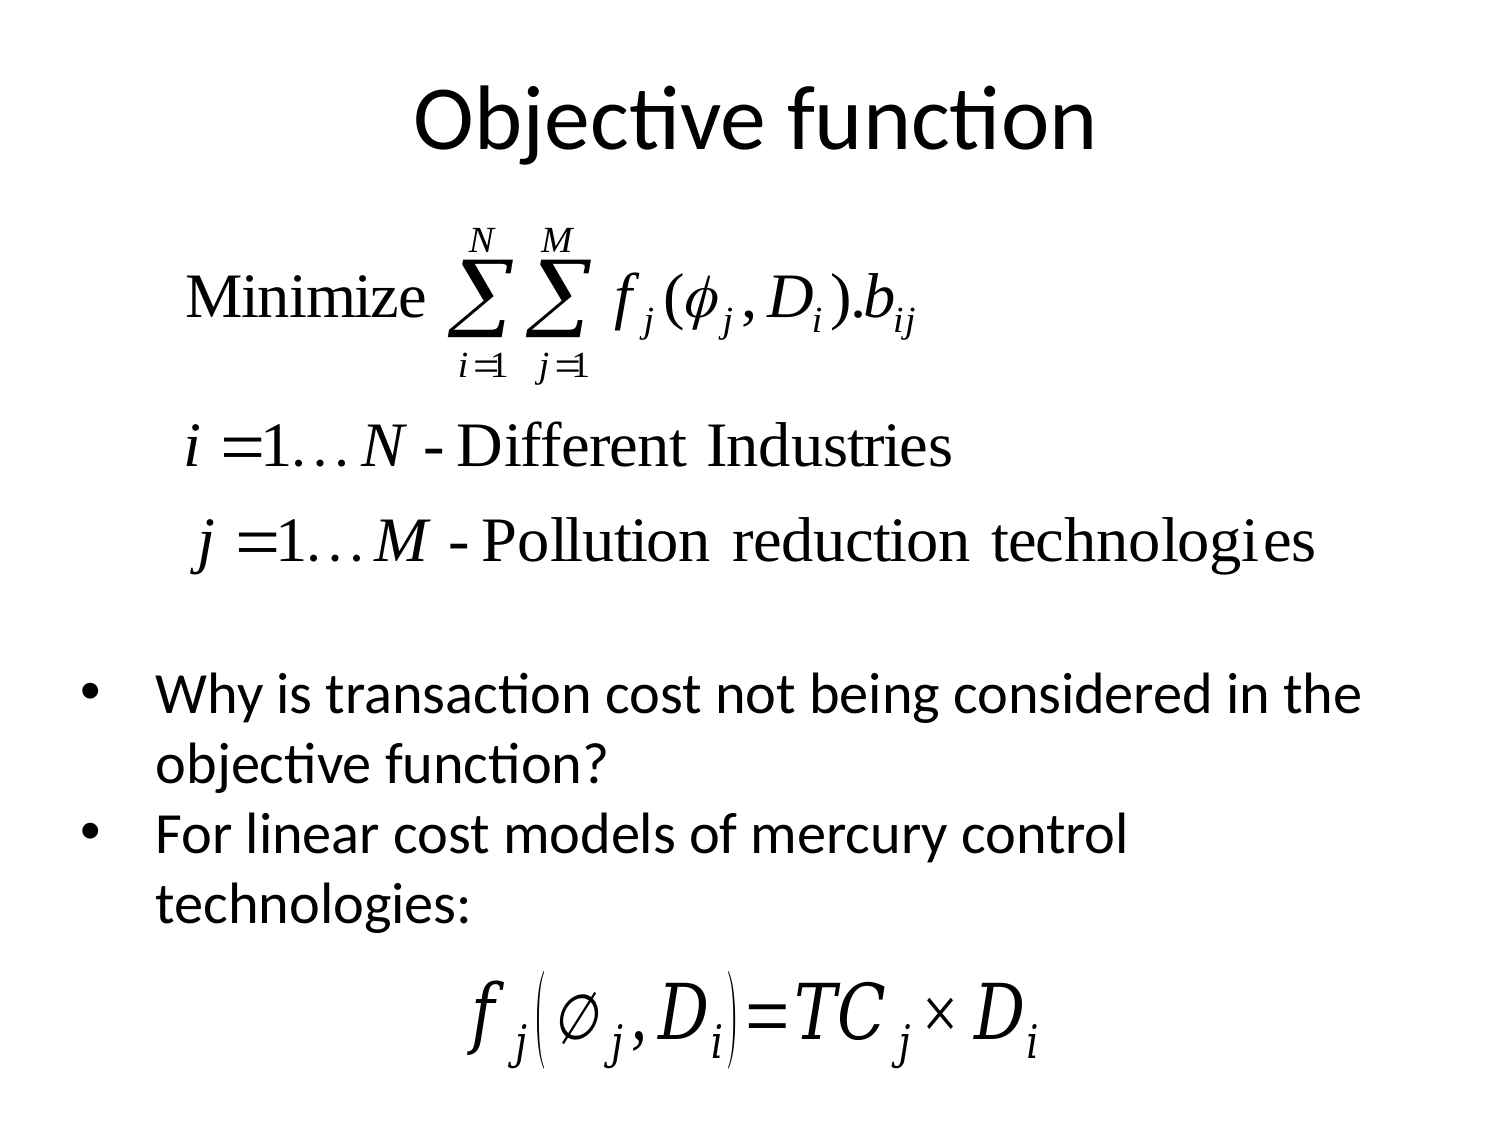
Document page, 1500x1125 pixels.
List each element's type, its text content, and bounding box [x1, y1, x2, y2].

picture [175, 212, 1327, 588]
text_box Why is transaction cost not being considered in the objective function? For linear cost models of mercury control technologies: [66, 648, 1454, 943]
title Objective function [24, 0, 1488, 225]
